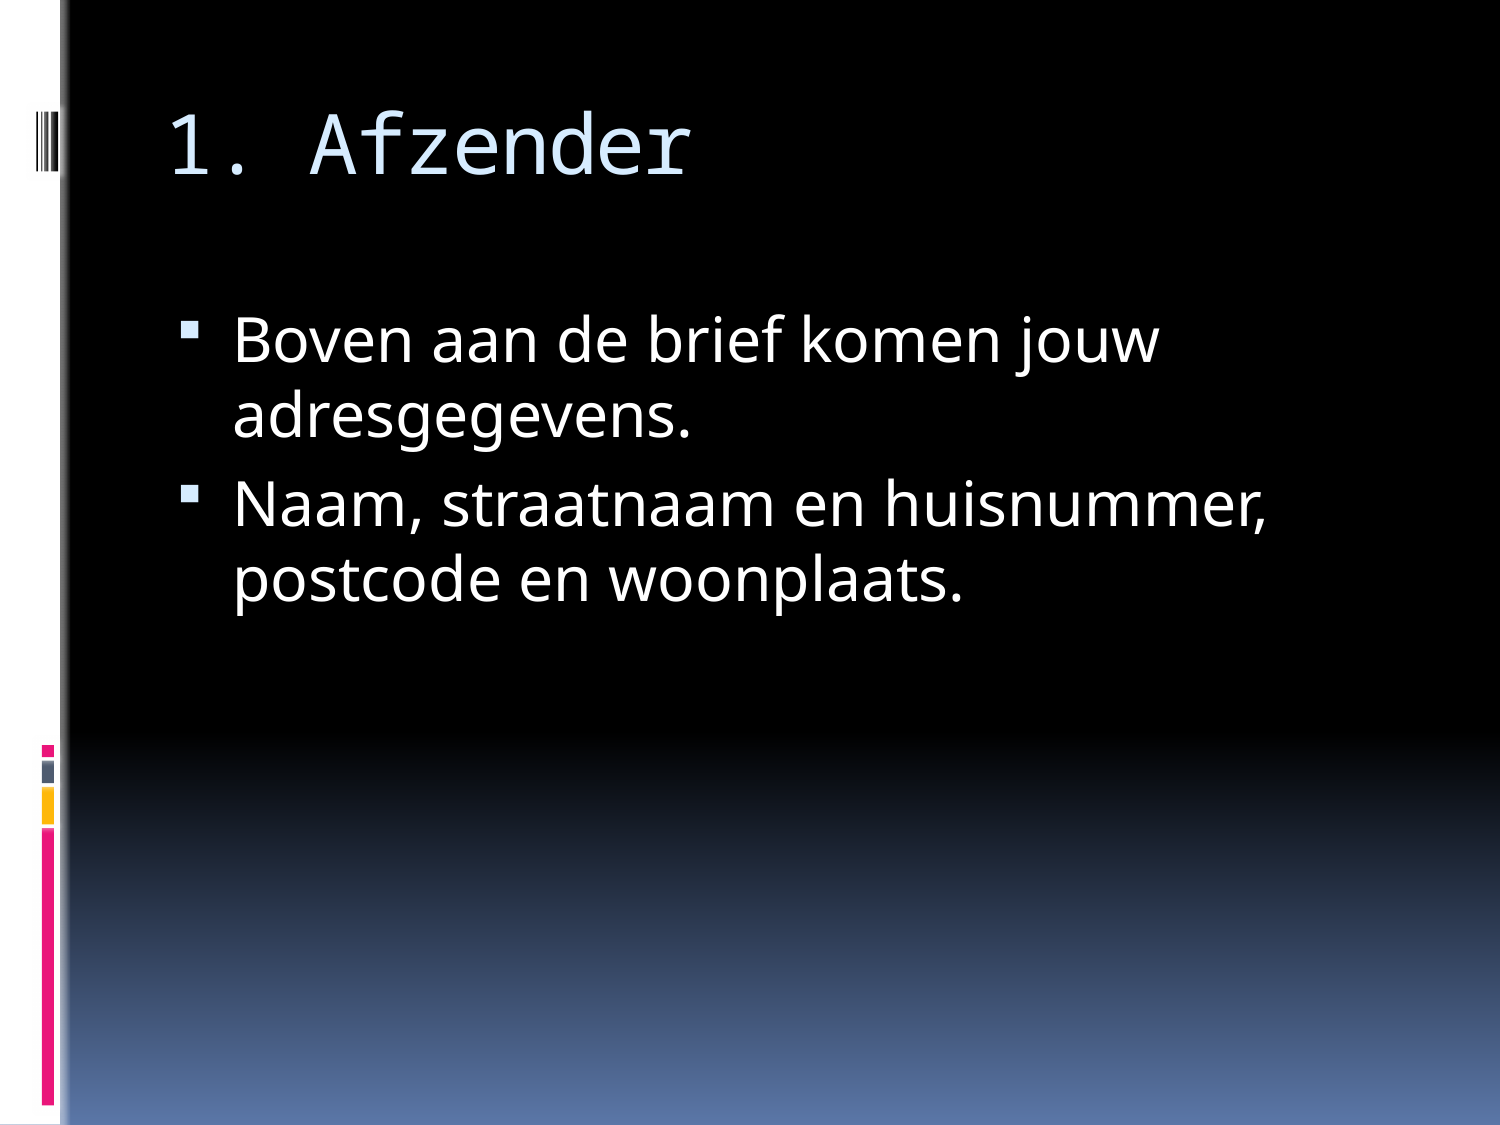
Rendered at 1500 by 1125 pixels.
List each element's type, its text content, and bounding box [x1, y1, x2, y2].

list Boven aan de brief komen jouw adresgegevens. Naam, straatnaam en huisnummer, postcode en woonplaats. [150, 292, 1425, 1043]
title 1. Afzender [150, 83, 1425, 234]
